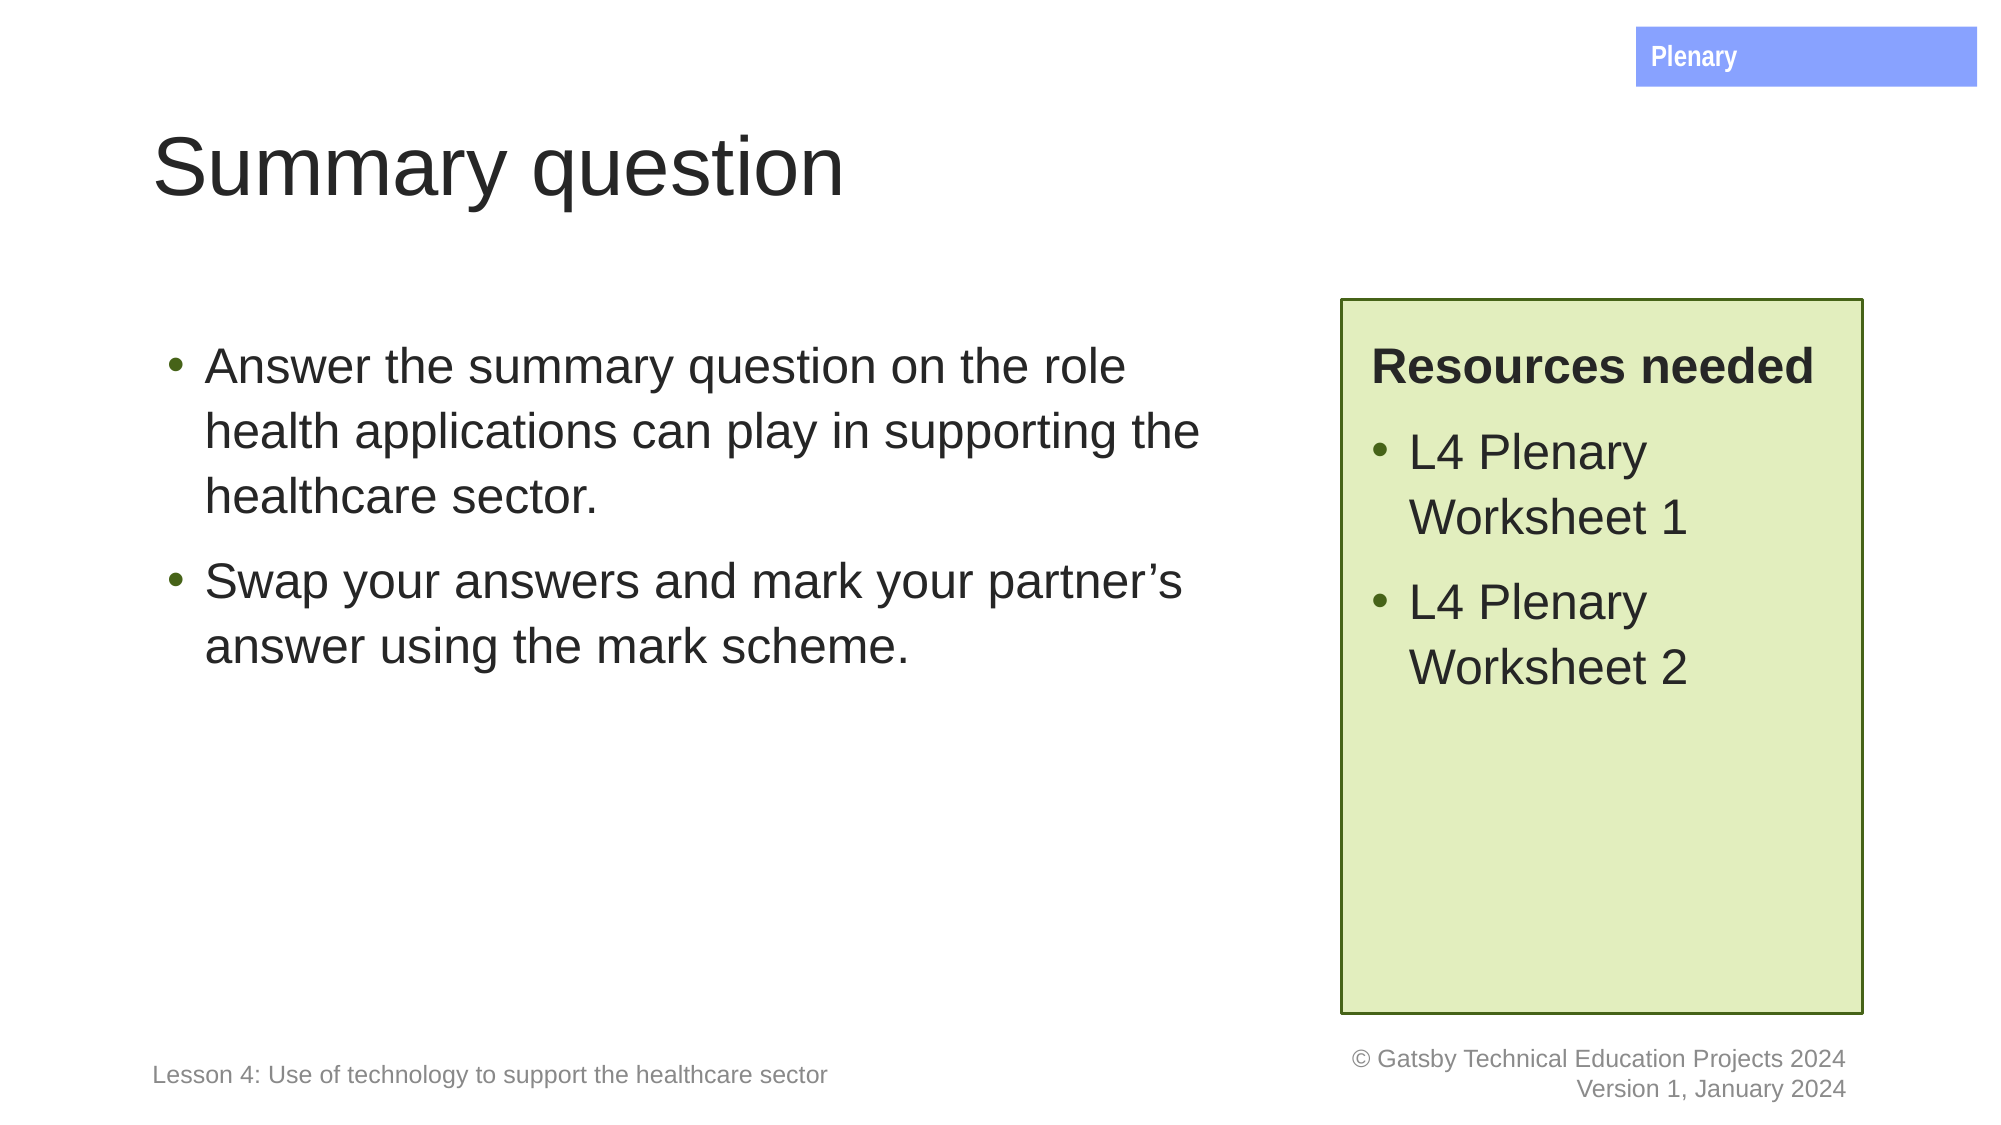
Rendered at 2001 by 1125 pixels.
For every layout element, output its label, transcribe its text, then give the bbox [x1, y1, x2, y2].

list Plenary [1636, 26, 1978, 87]
list Lesson 4: Use of technology to support the healthcare sector [137, 1042, 850, 1103]
list Answer the summary question on the role health applications can play in supporting the healthcare sector. Swap your answers and mark your partner’s answer using the mark scheme. [137, 299, 1300, 1014]
list Resources needed L4 Plenary Worksheet 1 L4 Plenary Worksheet 2 [1340, 298, 1864, 1015]
title Summary question [137, 59, 1863, 278]
